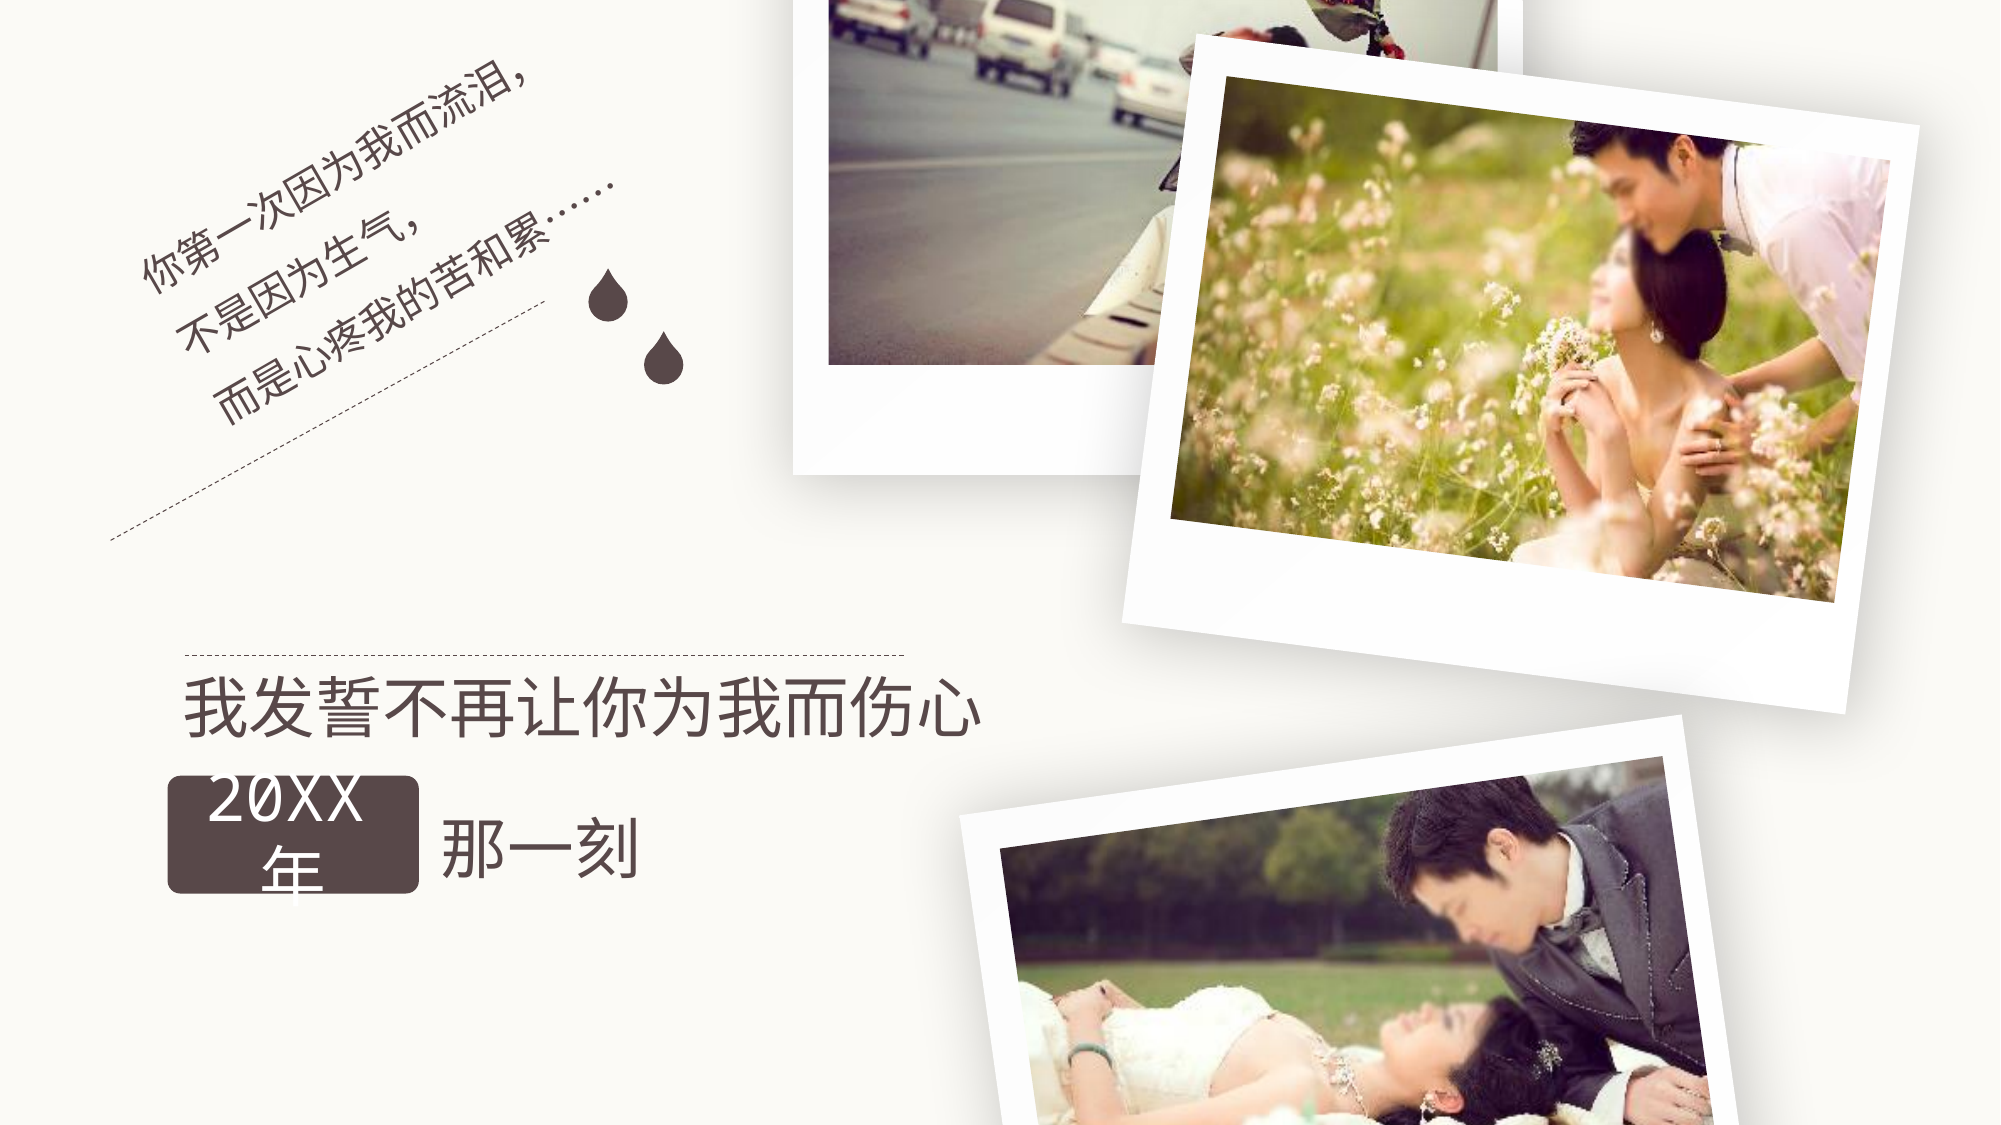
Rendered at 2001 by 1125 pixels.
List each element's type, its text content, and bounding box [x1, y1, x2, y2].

picture [1620, 756, 1664, 762]
text_box 我发誓不再让你为我而伤心 [167, 658, 1140, 754]
text_box [644, 331, 684, 385]
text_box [793, 0, 1523, 475]
picture [1886, 159, 1891, 195]
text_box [1156, 77, 1886, 671]
text_box [588, 268, 628, 322]
text_box 20XX年 [166, 774, 420, 895]
text_box 那一刻 [426, 799, 690, 895]
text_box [996, 762, 1727, 1125]
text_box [110, 300, 546, 541]
text_box 你第一次因为我而流泪， 不是因为生气， 而是心疼我的苦和累…… [102, 0, 689, 300]
